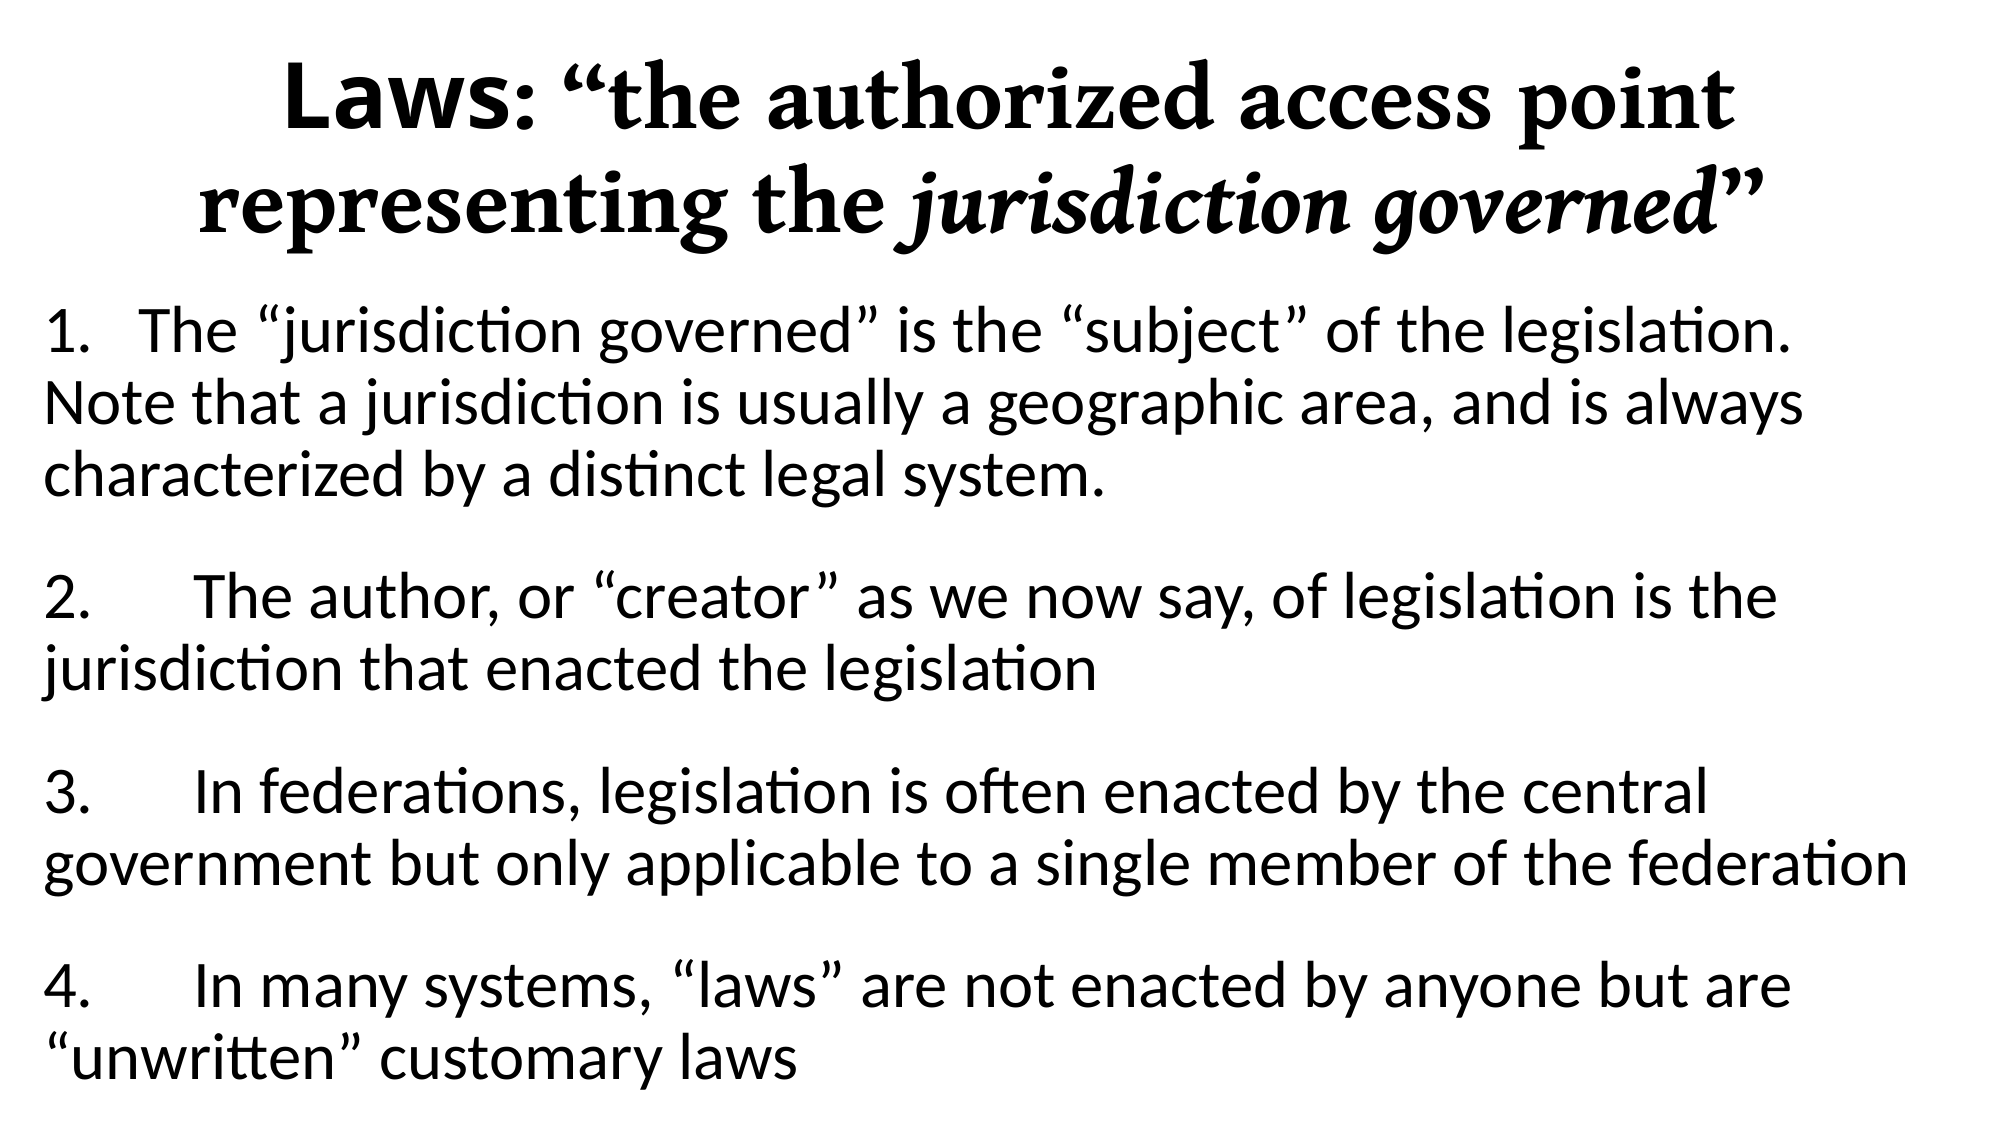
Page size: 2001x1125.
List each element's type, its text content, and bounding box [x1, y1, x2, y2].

list 1. The “jurisdiction governed” is the “subject” of the legislation. Note that a jurisdiction is usually a geographic area, and is always characterized by a distinct legal system. 2. The author, or “creator” as we now say, of legislation is the jurisdiction that enacted the legislation 3. In federations, legislation is often enacted by the central government but only applicable to a single member of the federation 4. In many systems, “laws” are not enacted by anyone but are “unwritten” customary laws [28, 287, 1956, 1108]
title Laws: “the authorized access point representing the jurisdiction governed” [0, 24, 1990, 288]
